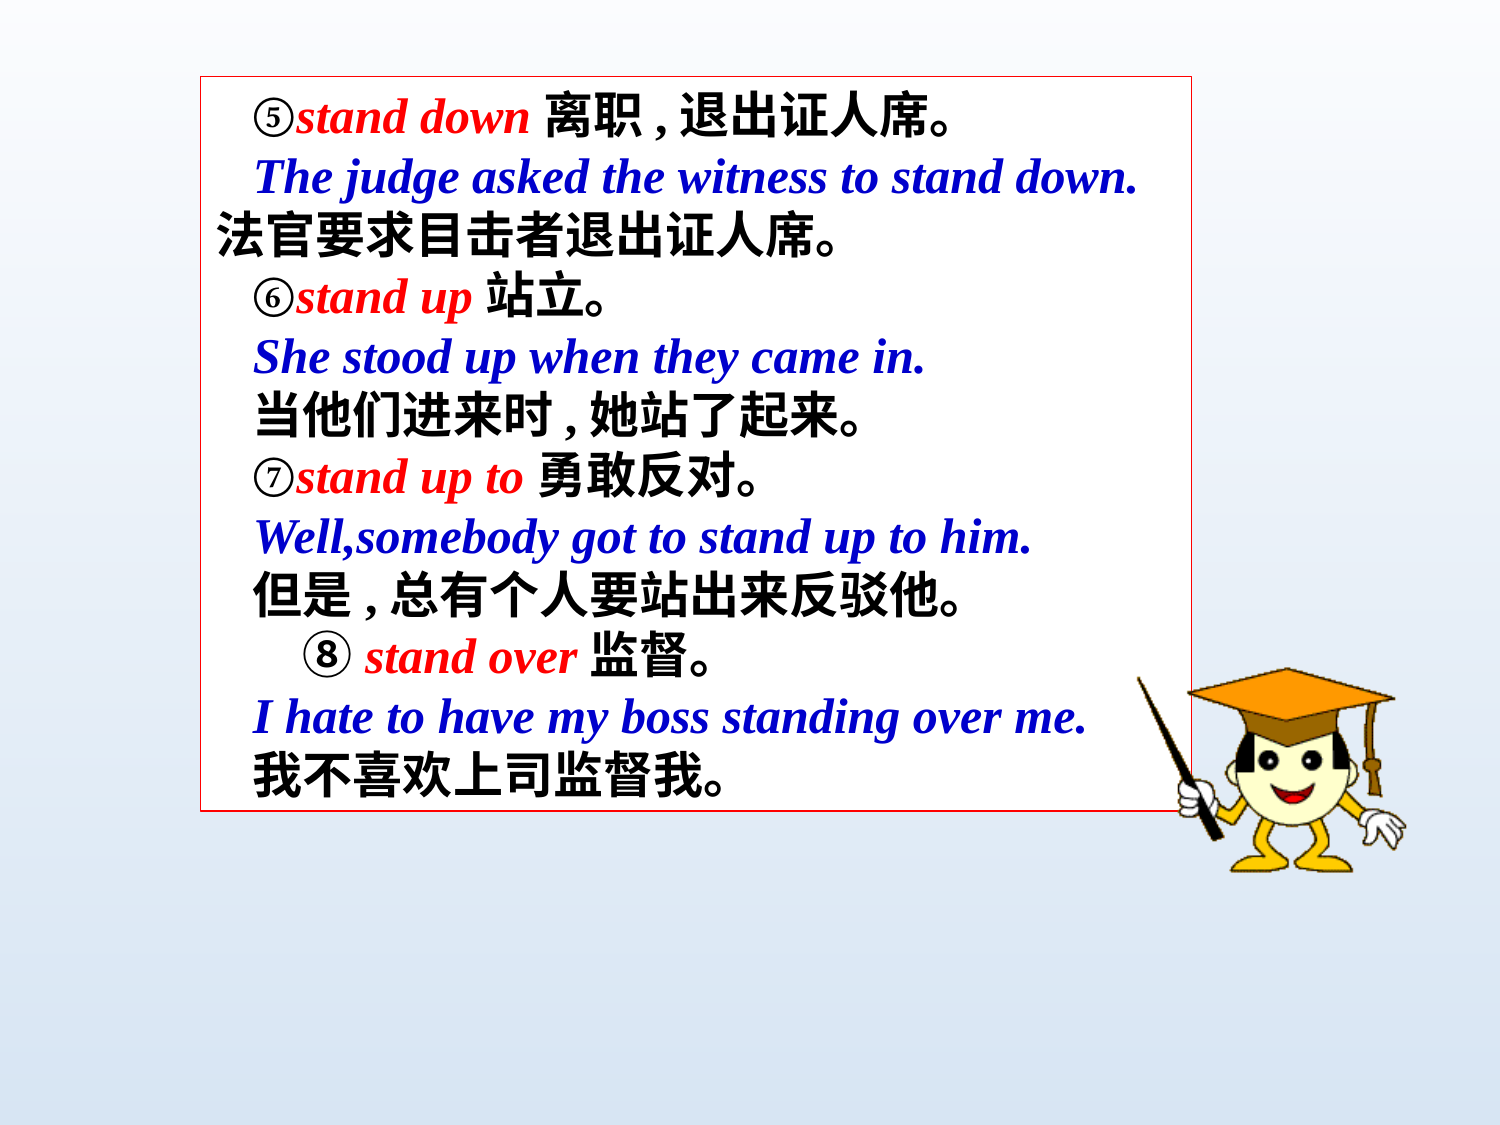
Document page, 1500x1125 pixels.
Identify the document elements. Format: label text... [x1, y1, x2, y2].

picture [1116, 652, 1430, 888]
text_box ⑤stand down离职,退出证人席。 The judge asked the witness to stand down. 法官要求目击者退出证人席。 ⑥stand up站立。 She stood up when they came in. 当他们进来时,她站了起来。 ⑦stand up to勇敢反对。 Well,somebody got to stand up to him. 但是,总有个人要站出来反驳他。 ⑧stand over监督。 I hate to have my boss standing over me. 我不喜欢上司监督我。 [200, 76, 1192, 812]
